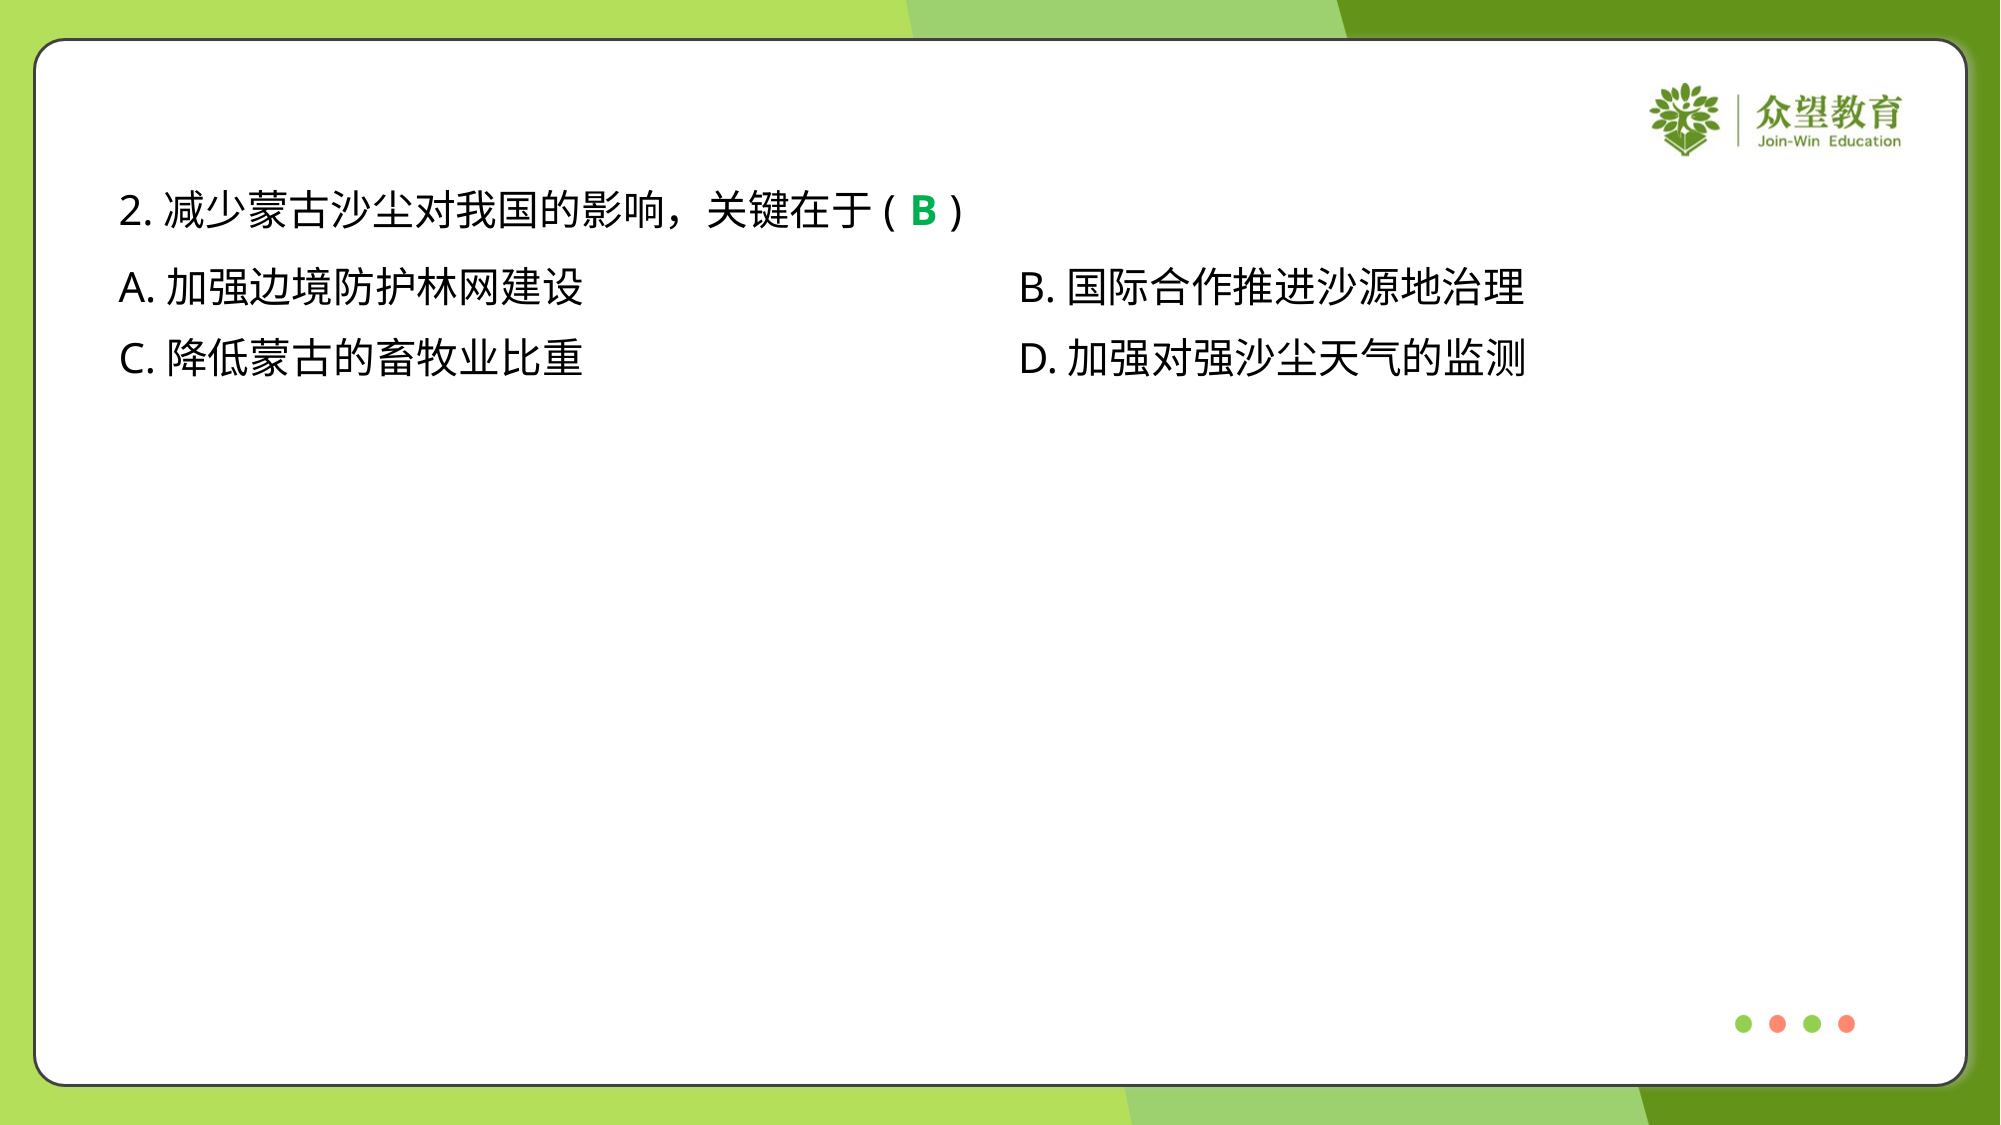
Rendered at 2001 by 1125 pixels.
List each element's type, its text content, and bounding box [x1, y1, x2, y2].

picture [0, 0, 2000, 1125]
text_box B [894, 158, 953, 226]
text_box A.加强边境防护林网建设 B.国际合作推进沙源地治理 C.降低蒙古的畜牧业比重 D.加强对强沙尘天气的监测 [118, 235, 1883, 374]
text_box 2.减少蒙古沙尘对我国的影响，关键在于( ) [118, 158, 894, 226]
text_box 2.减少蒙古沙尘对我国的影响，关键在于( ) [953, 158, 1883, 226]
